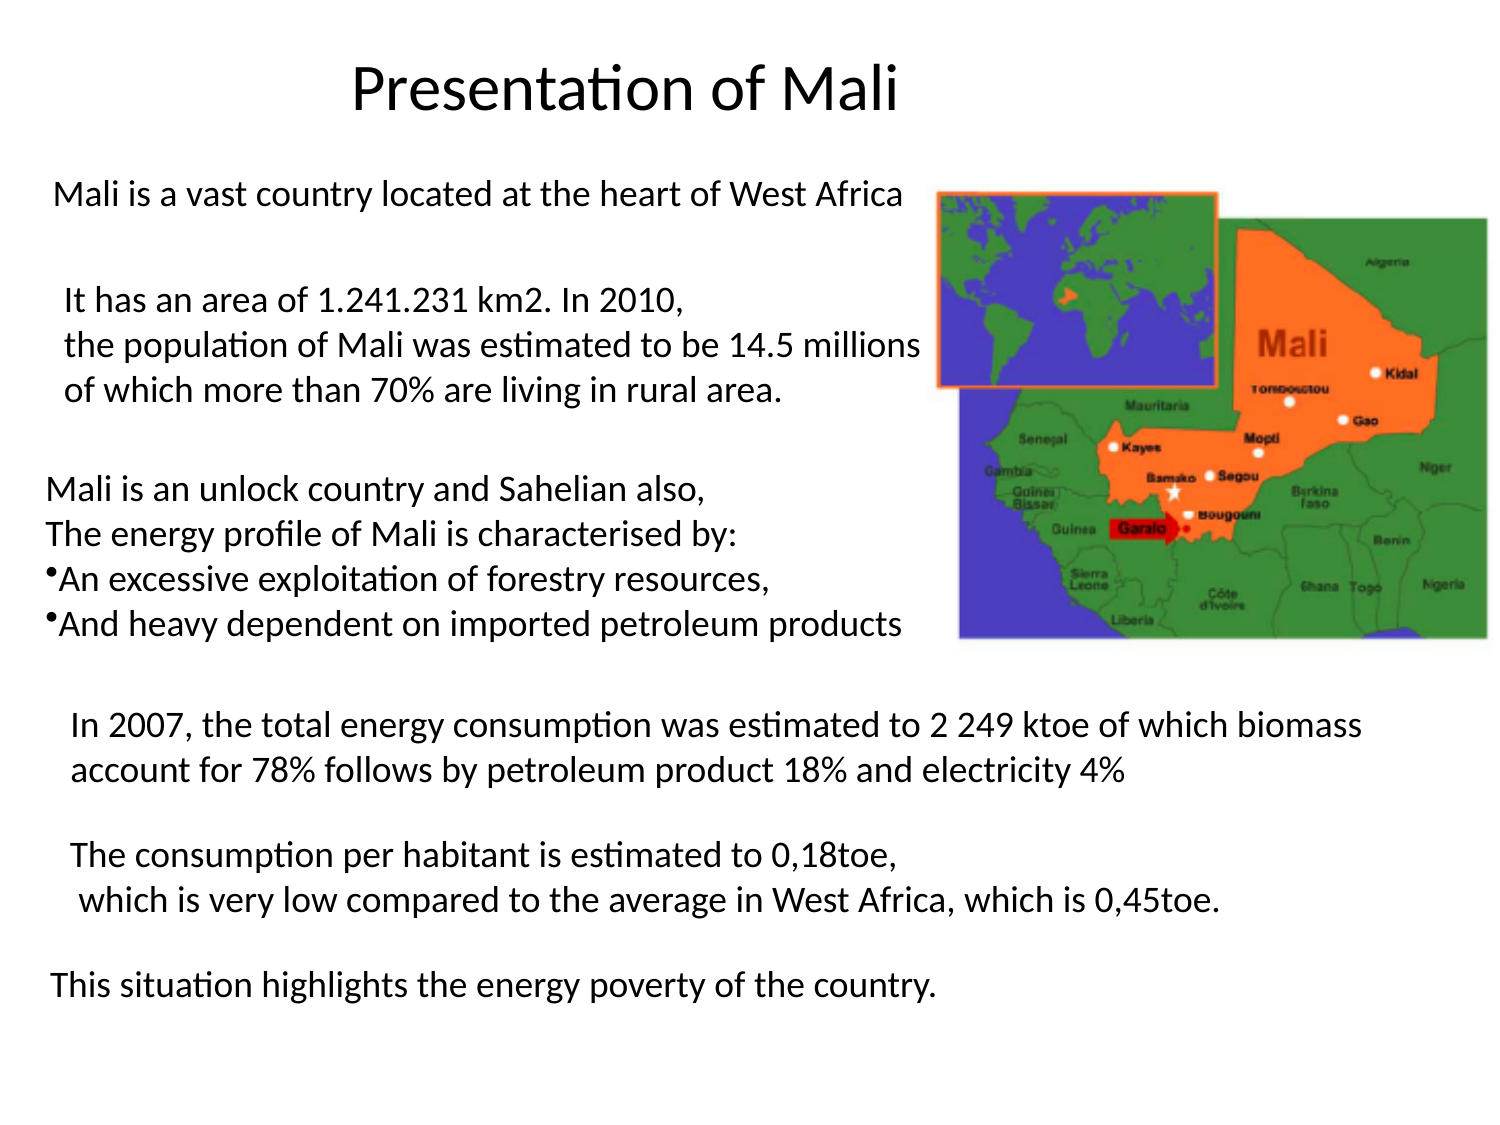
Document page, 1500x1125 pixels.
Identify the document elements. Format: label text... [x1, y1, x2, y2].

picture [926, 184, 1500, 656]
text_box The consumption per habitant is estimated to 0,18toe, which is very low compared to the average in West Africa, which is 0,45toe. [55, 822, 1246, 928]
text_box In 2007, the total energy consumption was estimated to 2 249 ktoe of which biomass account for 78% follows by petroleum product 18% and electricity 4% [55, 692, 1388, 798]
text_box Mali is a vast country located at the heart of West Africa [37, 161, 928, 221]
text_box This situation highlights the energy poverty of the country. [35, 952, 954, 1013]
text_box Presentation of Mali [336, 18, 1128, 149]
text_box Mali is an unlock country and Sahelian also, The energy profile of Mali is characterised by: An excessive exploitation of forestry resources, And heavy dependent on imported petroleum products [30, 456, 921, 652]
text_box It has an area of 1.241.231 km2. In 2010, the population of Mali was estimated to be 14.5 millions of which more than 70% are living in rural area. [49, 267, 921, 418]
